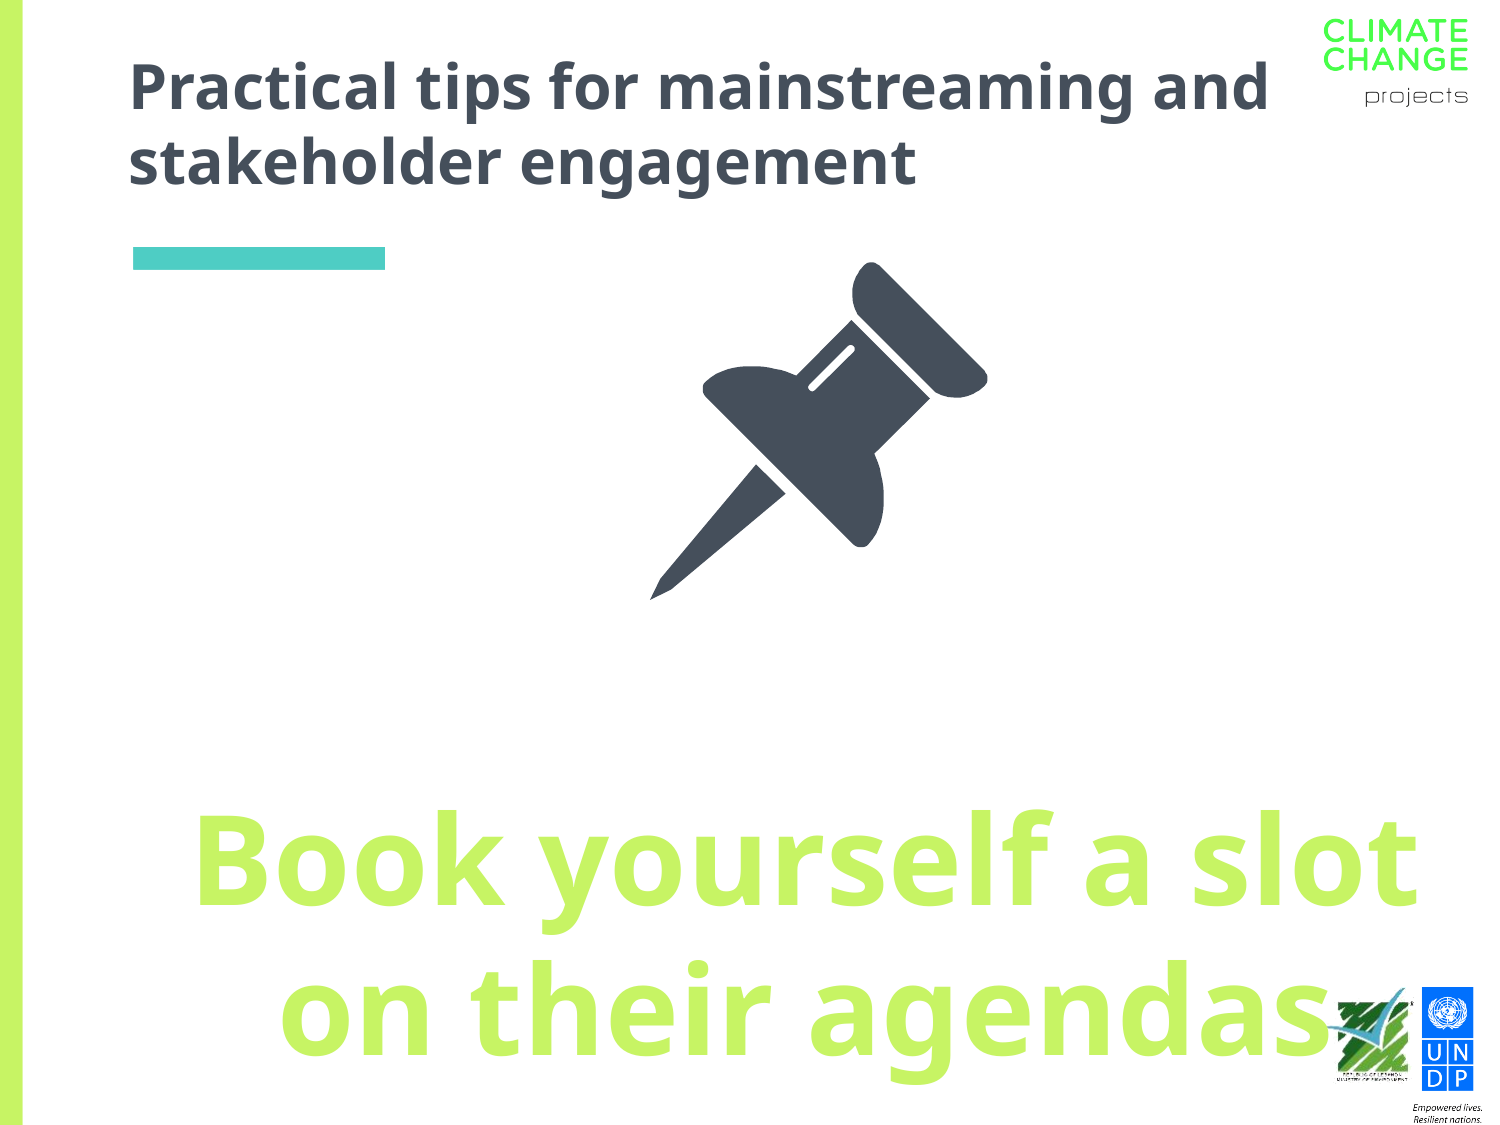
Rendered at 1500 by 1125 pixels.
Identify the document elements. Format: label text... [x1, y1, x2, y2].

title Practical tips for mainstreaming and stakeholder engagement [113, 0, 1387, 212]
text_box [649, 262, 988, 601]
picture [1413, 987, 1482, 1123]
text_box Book yourself a slot on their agendas [168, 900, 1444, 1096]
picture [1387, 0, 1482, 122]
